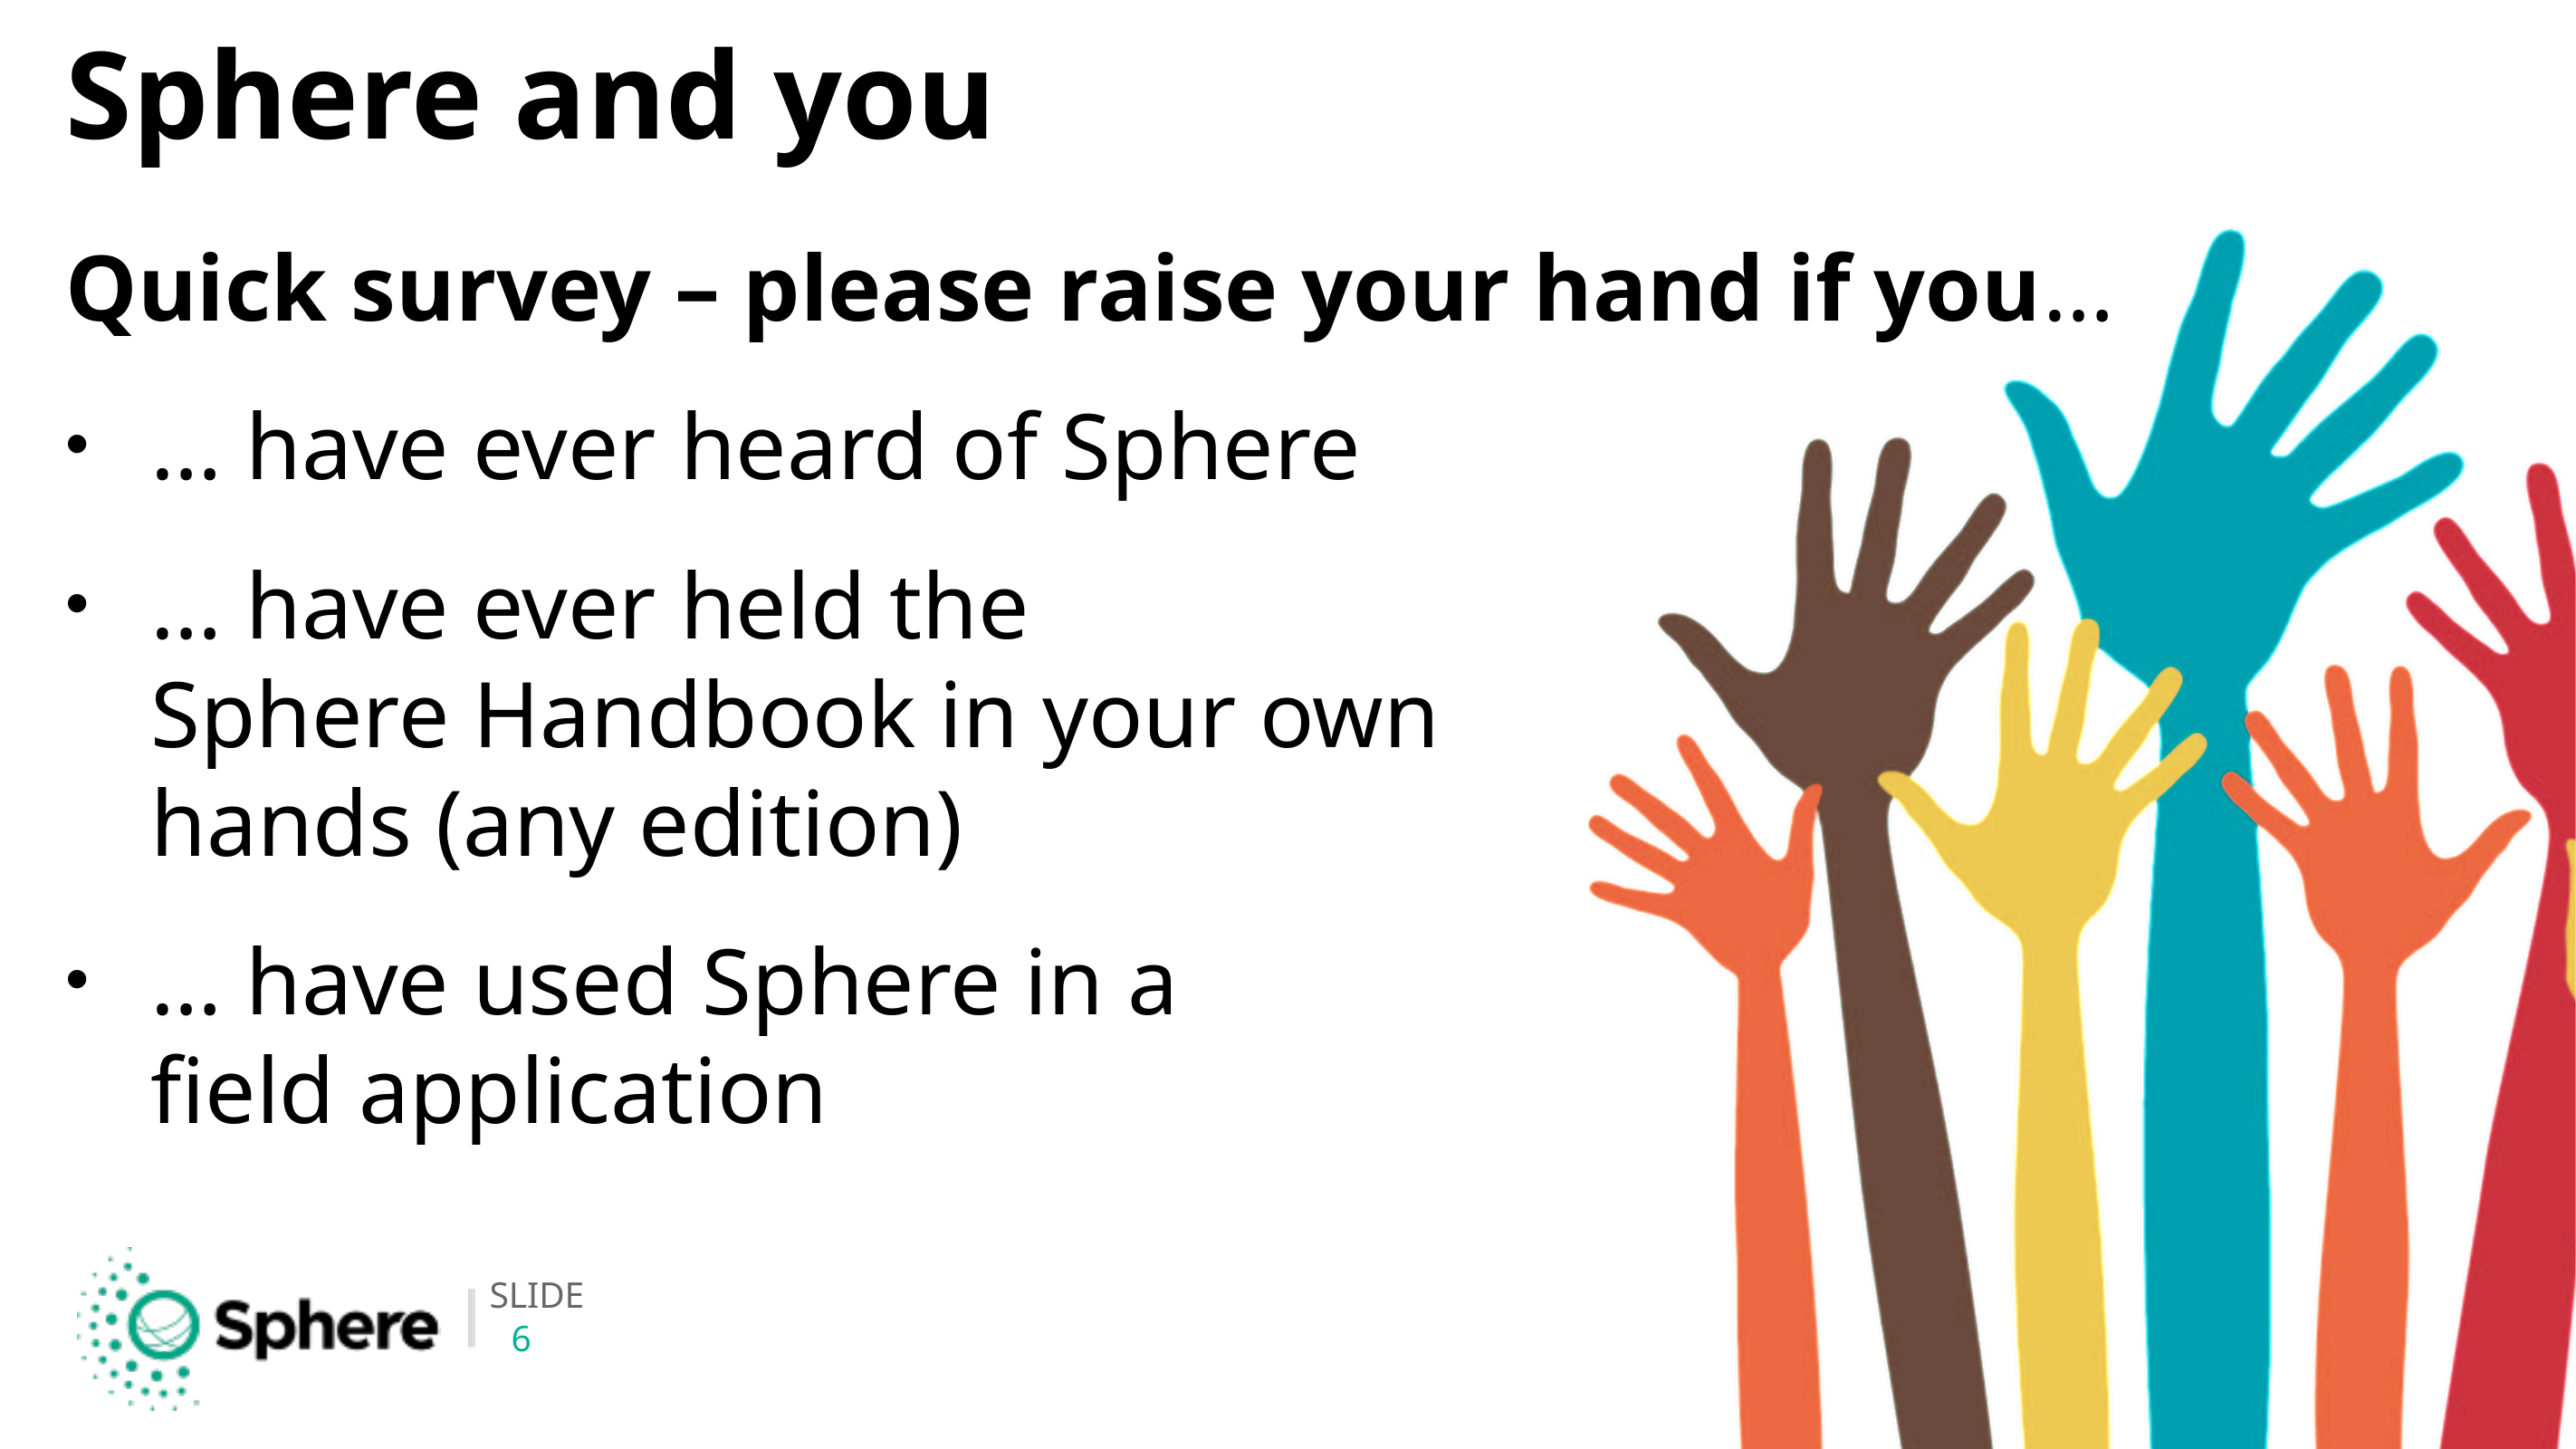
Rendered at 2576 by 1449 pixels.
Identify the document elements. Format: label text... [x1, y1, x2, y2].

title Sphere and you [57, 10, 1465, 179]
list Quick survey – please raise your hand if you… … have ever heard of Sphere … have ever held the Sphere Handbook in your own hands (any edition) … have used Sphere in a field application [57, 222, 1465, 1227]
slide_number 6 [503, 1308, 563, 1367]
picture [1470, 0, 2576, 1449]
picture [77, 1247, 441, 1414]
picture [468, 1289, 479, 1349]
